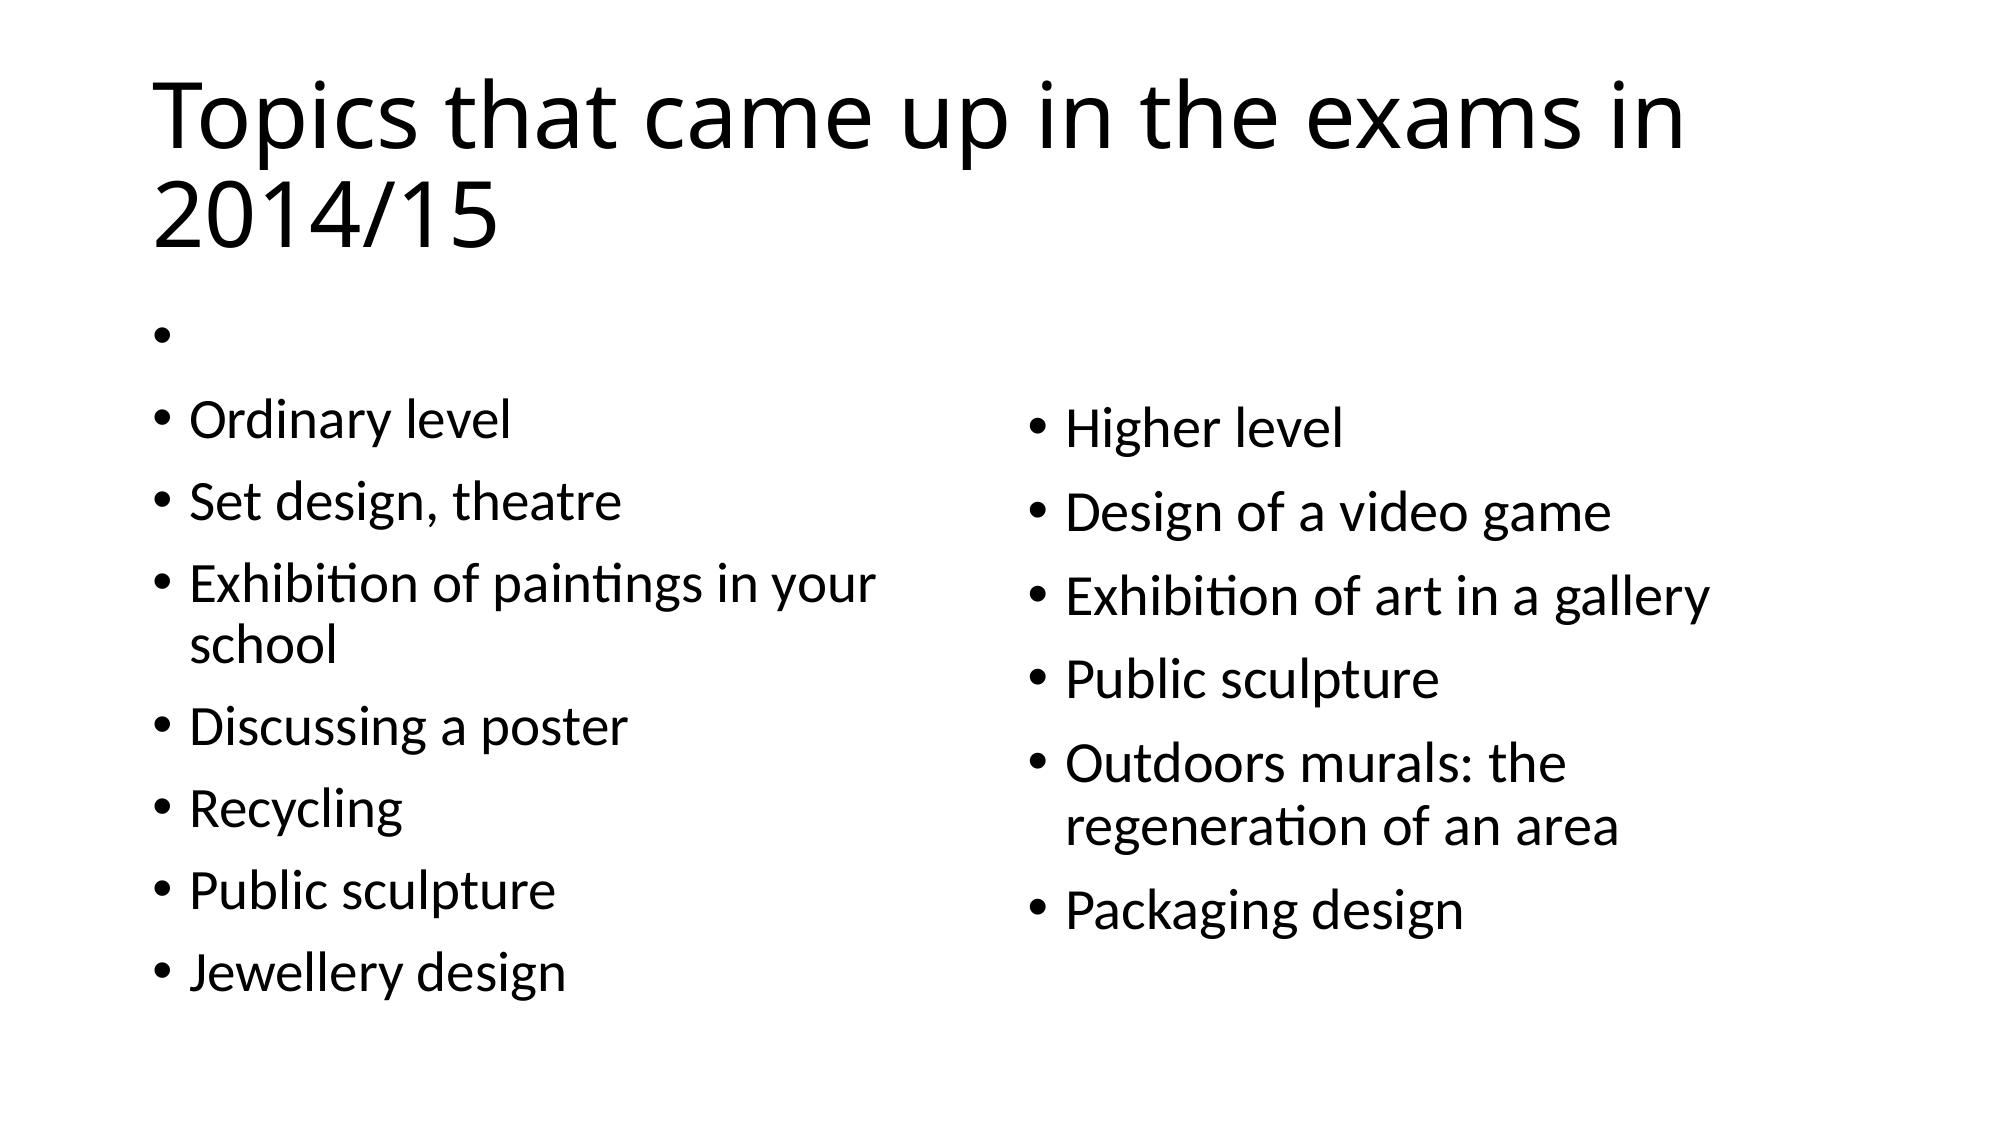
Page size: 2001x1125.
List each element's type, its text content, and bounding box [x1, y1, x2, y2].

title Topics that came up in the exams in 2014/15 [137, 59, 1863, 278]
list Higher level Design of a video game Exhibition of art in a gallery Public sculpture Outdoors murals: the regeneration of an area Packaging design [1012, 299, 1863, 1014]
list Ordinary level Set design, theatre Exhibition of paintings in your school Discussing a poster Recycling Public sculpture Jewellery design [137, 299, 988, 1014]
